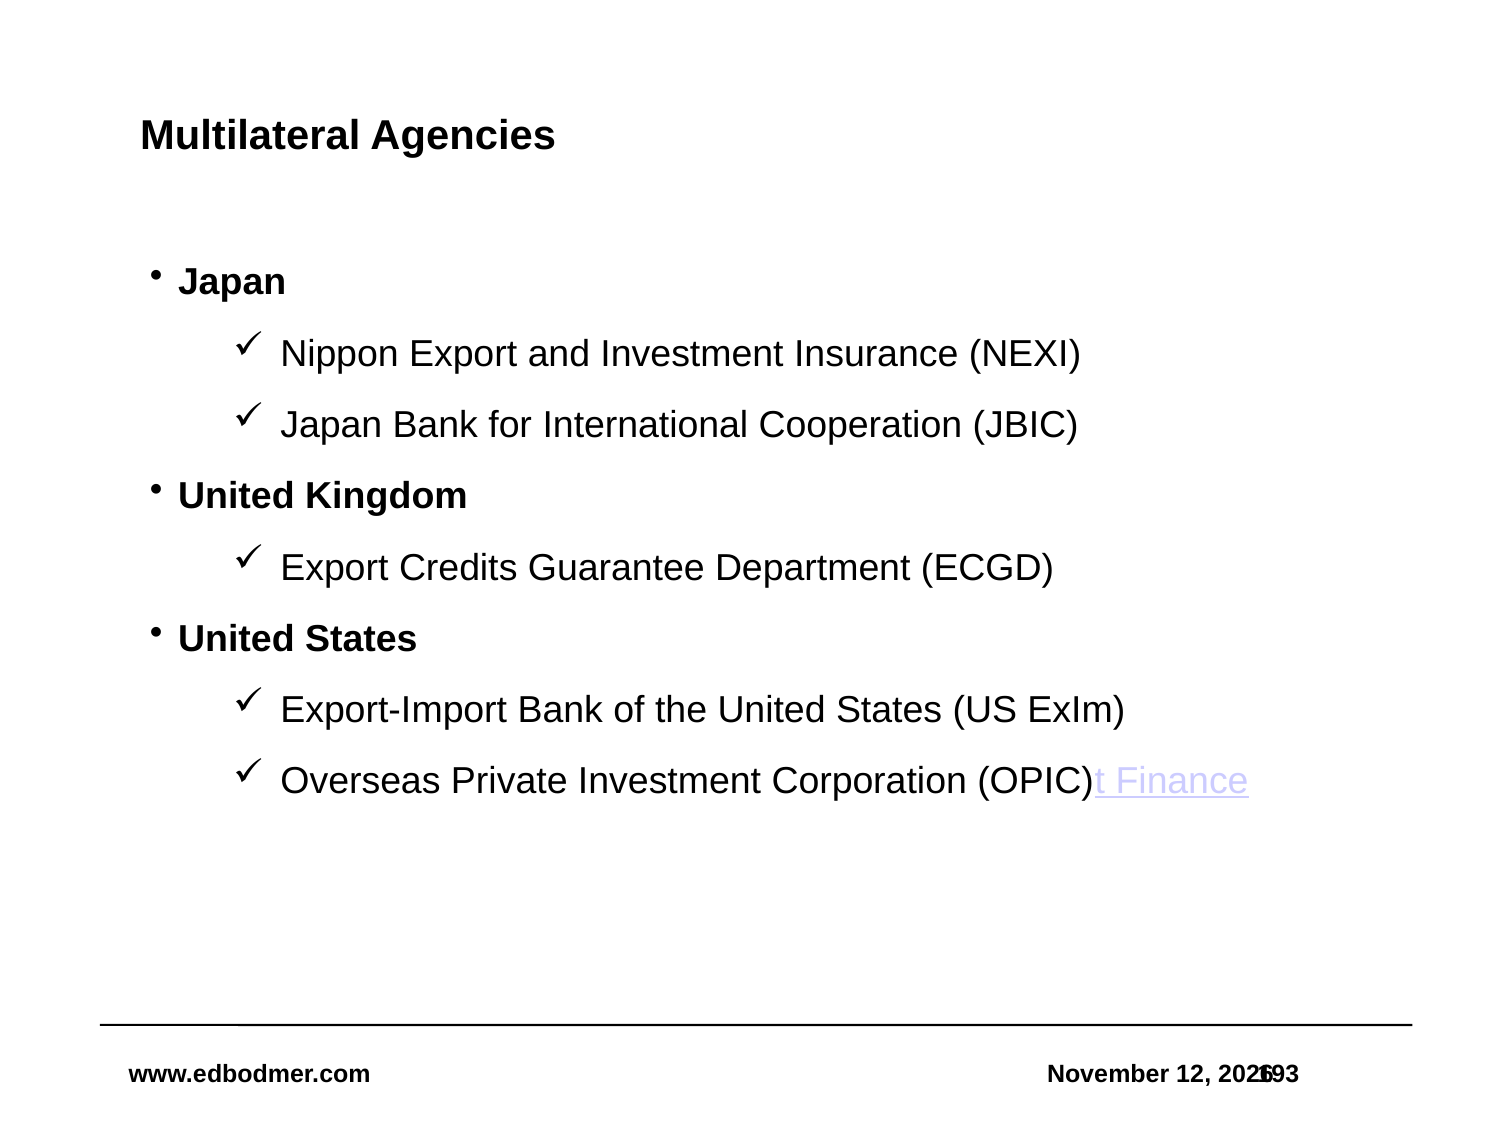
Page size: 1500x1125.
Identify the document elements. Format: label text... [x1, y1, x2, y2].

list Japan Nippon Export and Investment Insurance (NEXI) Japan Bank for International Cooperation (JBIC) United Kingdom Export Credits Guarantee Department (ECGD) United States Export-Import Bank of the United States (US ExIm) Overseas Private Investment Corporation (OPIC)t Finance [124, 249, 1376, 1001]
title Multilateral Agencies [124, 99, 1288, 226]
